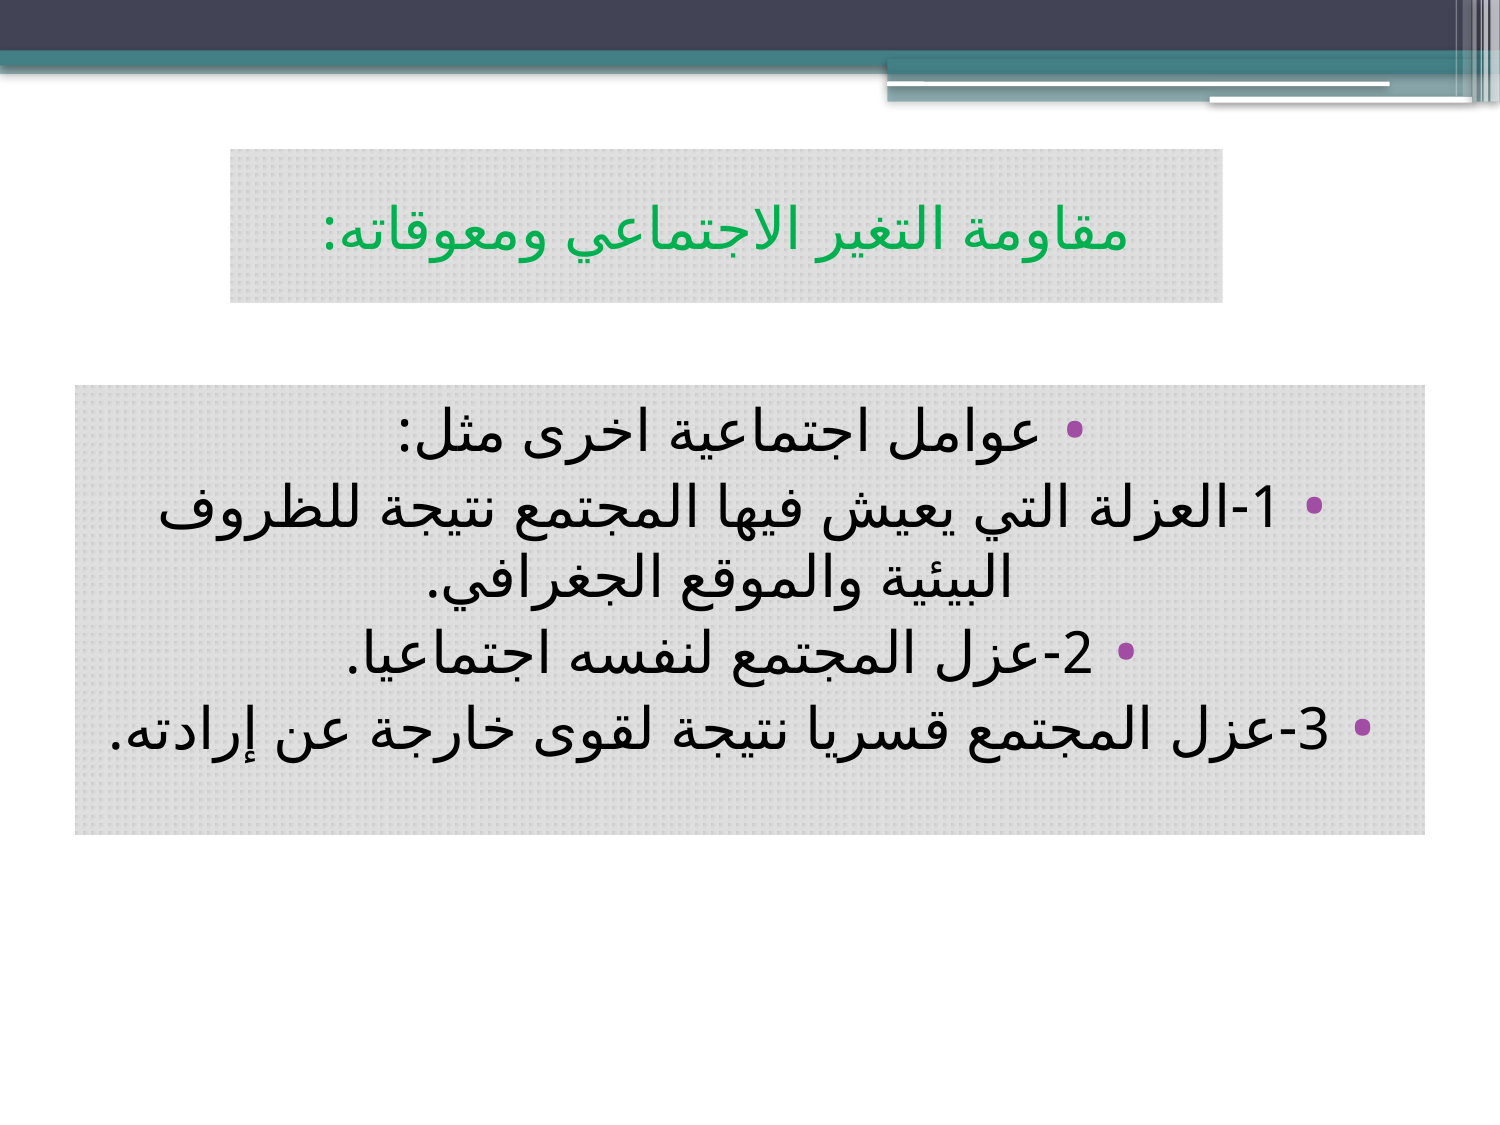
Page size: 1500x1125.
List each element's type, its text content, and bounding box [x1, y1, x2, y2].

title مقاومة التغير الاجتماعي ومعوقاته: [230, 149, 1223, 303]
list عوامل اجتماعية اخرى مثل: 1-العزلة التي يعيش فيها المجتمع نتيجة للظروف البيئية والموقع الجغرافي. 2-عزل المجتمع لنفسه اجتماعيا. 3-عزل المجتمع قسريا نتيجة لقوى خارجة عن إرادته. [75, 385, 1425, 835]
